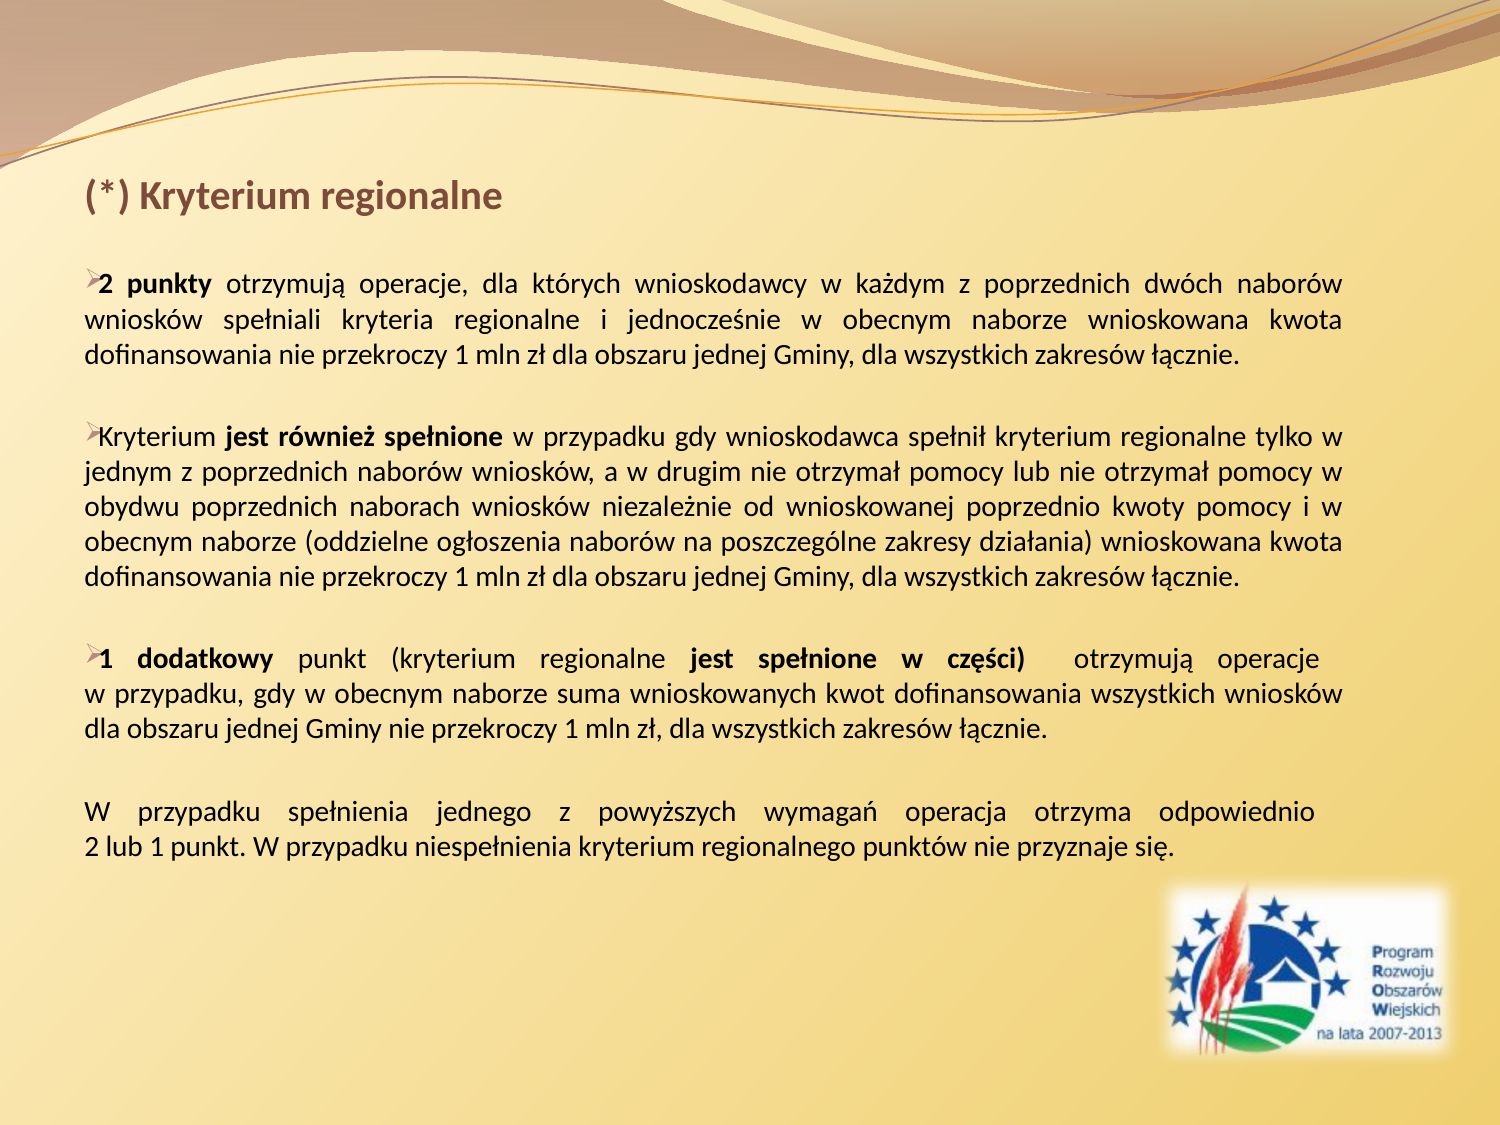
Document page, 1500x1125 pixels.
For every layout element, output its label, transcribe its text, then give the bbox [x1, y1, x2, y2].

list (*) Kryterium regionalne 2 punkty otrzymują operacje, dla których wnioskodawcy w każdym z poprzednich dwóch naborów wniosków spełniali kryteria regionalne i jednocześnie w obecnym naborze wnioskowana kwota dofinansowania nie przekroczy 1 mln zł dla obszaru jednej Gminy, dla wszystkich zakresów łącznie. Kryterium jest również spełnione w przypadku gdy wnioskodawca spełnił kryterium regionalne tylko w jednym z poprzednich naborów wniosków, a w drugim nie otrzymał pomocy lub nie otrzymał pomocy w obydwu poprzednich naborach wniosków niezależnie od wnioskowanej poprzednio kwoty pomocy i w obecnym naborze (oddzielne ogłoszenia naborów na poszczególne zakresy działania) wnioskowana kwota dofinansowania nie przekroczy 1 mln zł dla obszaru jednej Gminy, dla wszystkich zakresów łącznie. 1 dodatkowy punkt (kryterium regionalne jest spełnione w części) otrzymują operacje w przypadku, gdy w obecnym naborze suma wnioskowanych kwot dofinansowania wszystkich wniosków dla obszaru jednej Gminy nie przekroczy 1 mln zł, dla wszystkich zakresów łącznie. W przypadku spełnienia jednego z powyższych wymagań operacja otrzyma odpowiednio 2 lub 1 punkt. W przypadku niespełnienia kryterium regionalnego punktów nie przyznaje się. [76, 160, 1353, 953]
picture [1151, 869, 1465, 1069]
